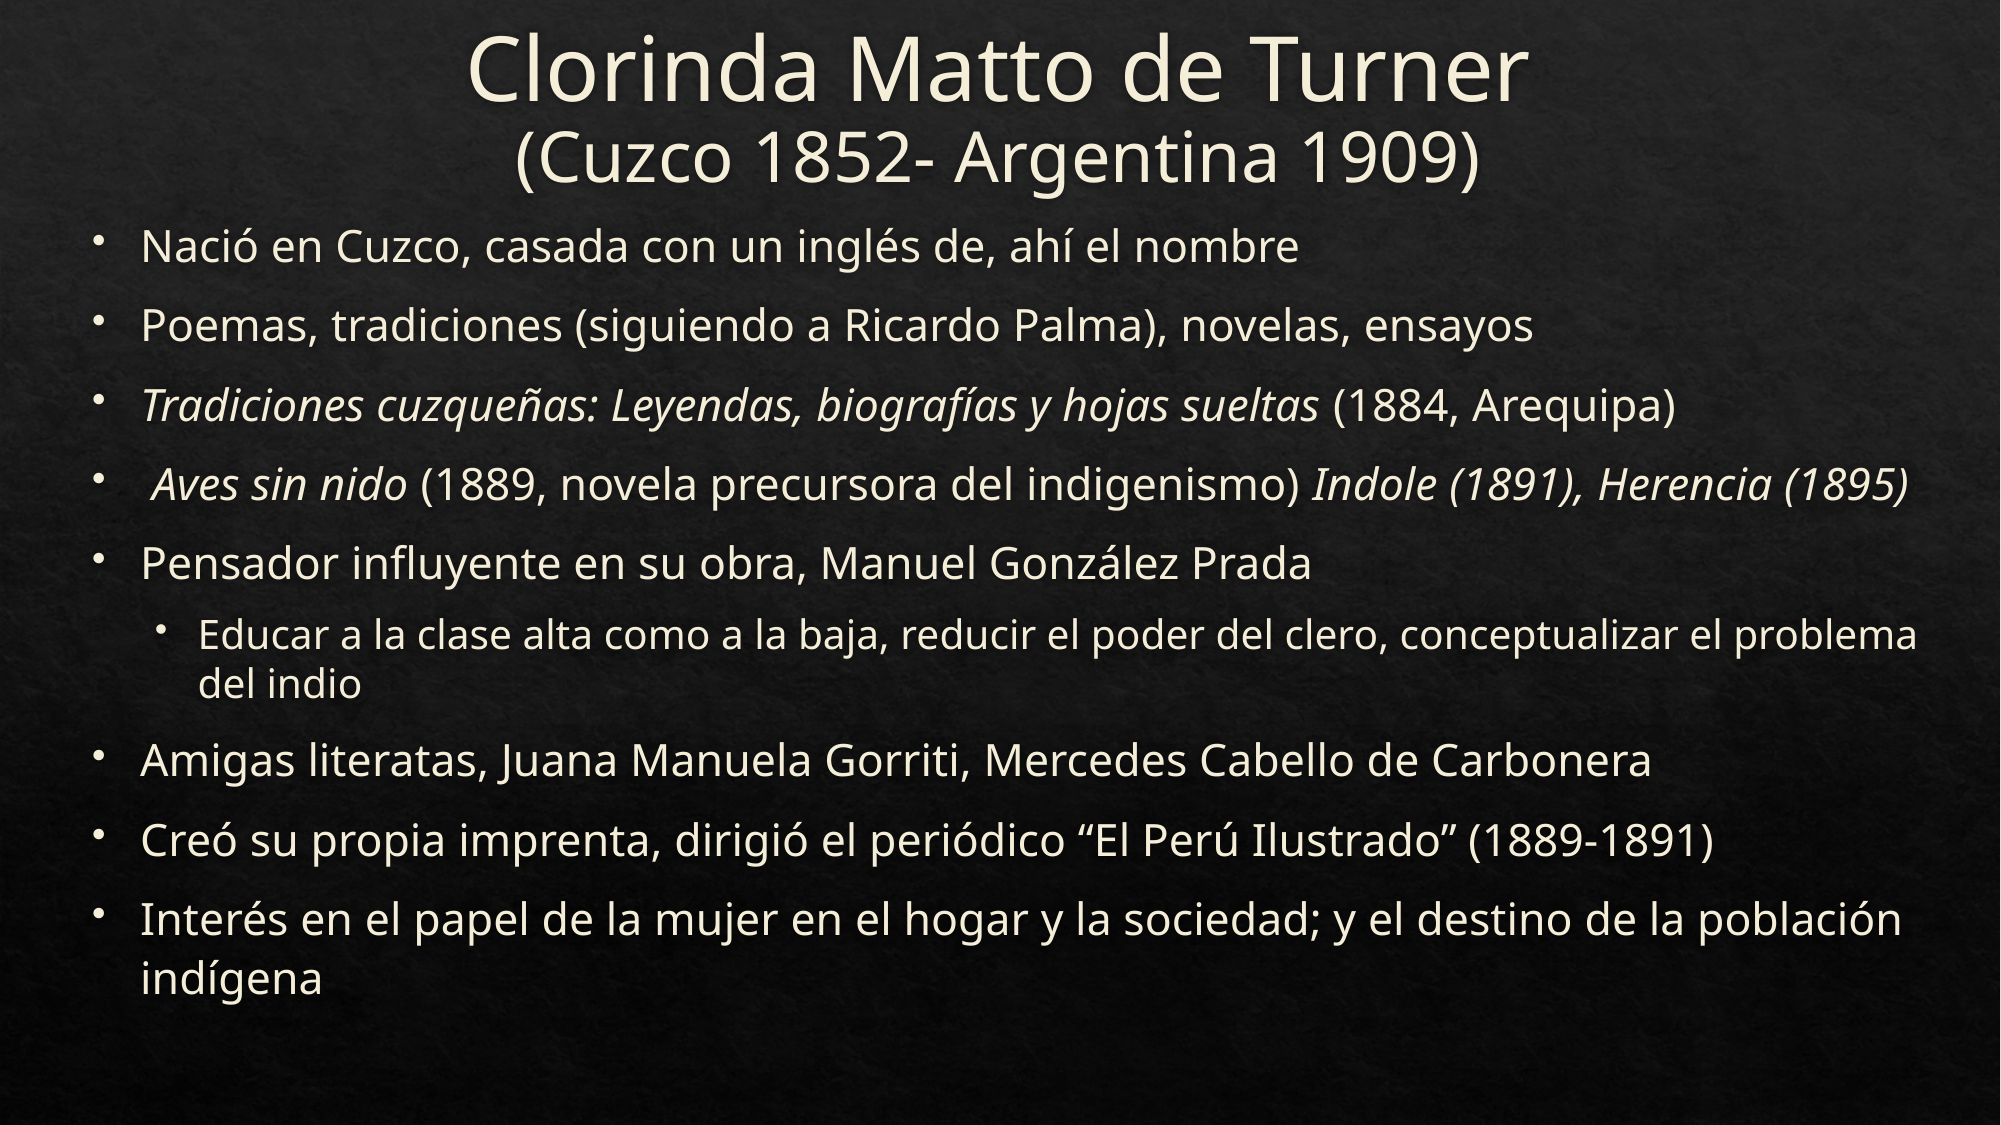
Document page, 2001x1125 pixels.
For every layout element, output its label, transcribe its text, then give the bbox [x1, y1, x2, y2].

list Nació en Cuzco, casada con un inglés de, ahí el nombre Poemas, tradiciones (siguiendo a Ricardo Palma), novelas, ensayos Tradiciones cuzqueñas: Leyendas, biografías y hojas sueltas (1884, Arequipa) Aves sin nido (1889, novela precursora del indigenismo) Indole (1891), Herencia (1895) Pensador influyente en su obra, Manuel González Prada Educar a la clase alta como a la baja, reducir el poder del clero, conceptualizar el problema del indio Amigas literatas, Juana Manuela Gorriti, Mercedes Cabello de Carbonera Creó su propia imprenta, dirigió el periódico “El Perú Ilustrado” (1889-1891) Interés en el papel de la mujer en el hogar y la sociedad; y el destino de la población indígena [72, 205, 2000, 1017]
title Clorinda Matto de Turner (Cuzco 1852- Argentina 1909) [149, 16, 1849, 200]
